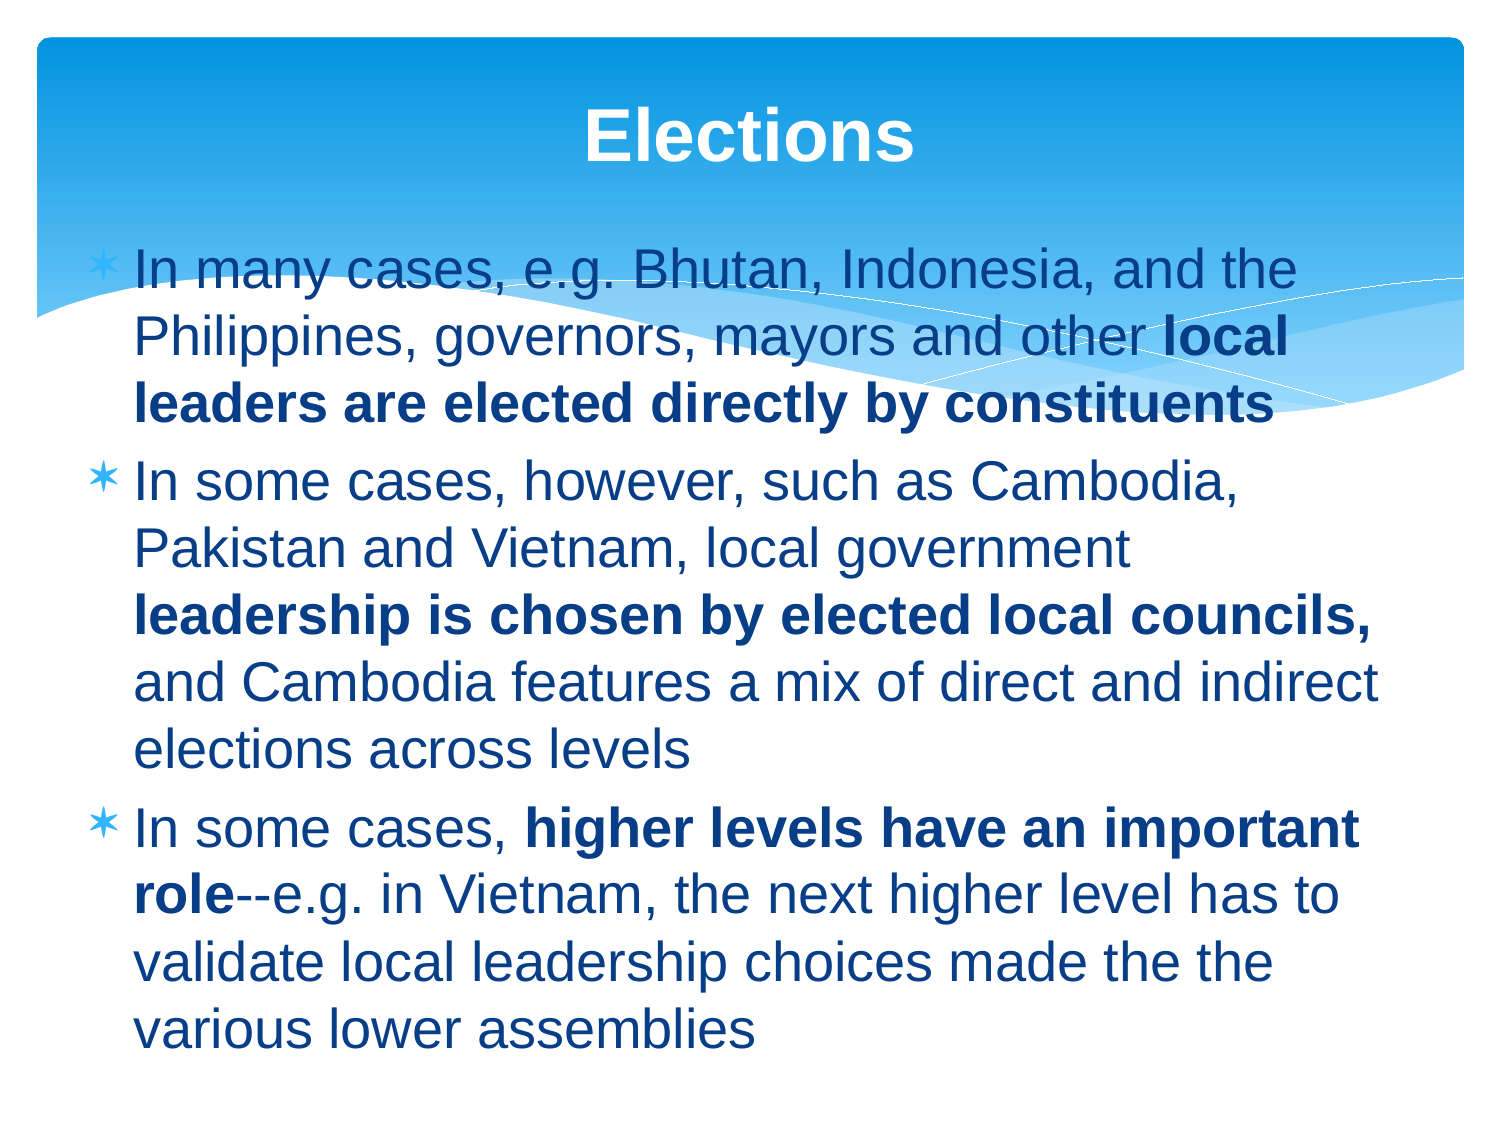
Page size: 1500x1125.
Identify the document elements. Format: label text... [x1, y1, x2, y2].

title Elections [75, 50, 1425, 213]
list In many cases, e.g. Bhutan, Indonesia, and the Philippines, governors, mayors and other local leaders are elected directly by constituents In some cases, however, such as Cambodia, Pakistan and Vietnam, local government leadership is chosen by elected local councils, and Cambodia features a mix of direct and indirect elections across levels In some cases, higher levels have an important role--e.g. in Vietnam, the next higher level has to validate local leadership choices made the the various lower assemblies [75, 224, 1425, 1075]
